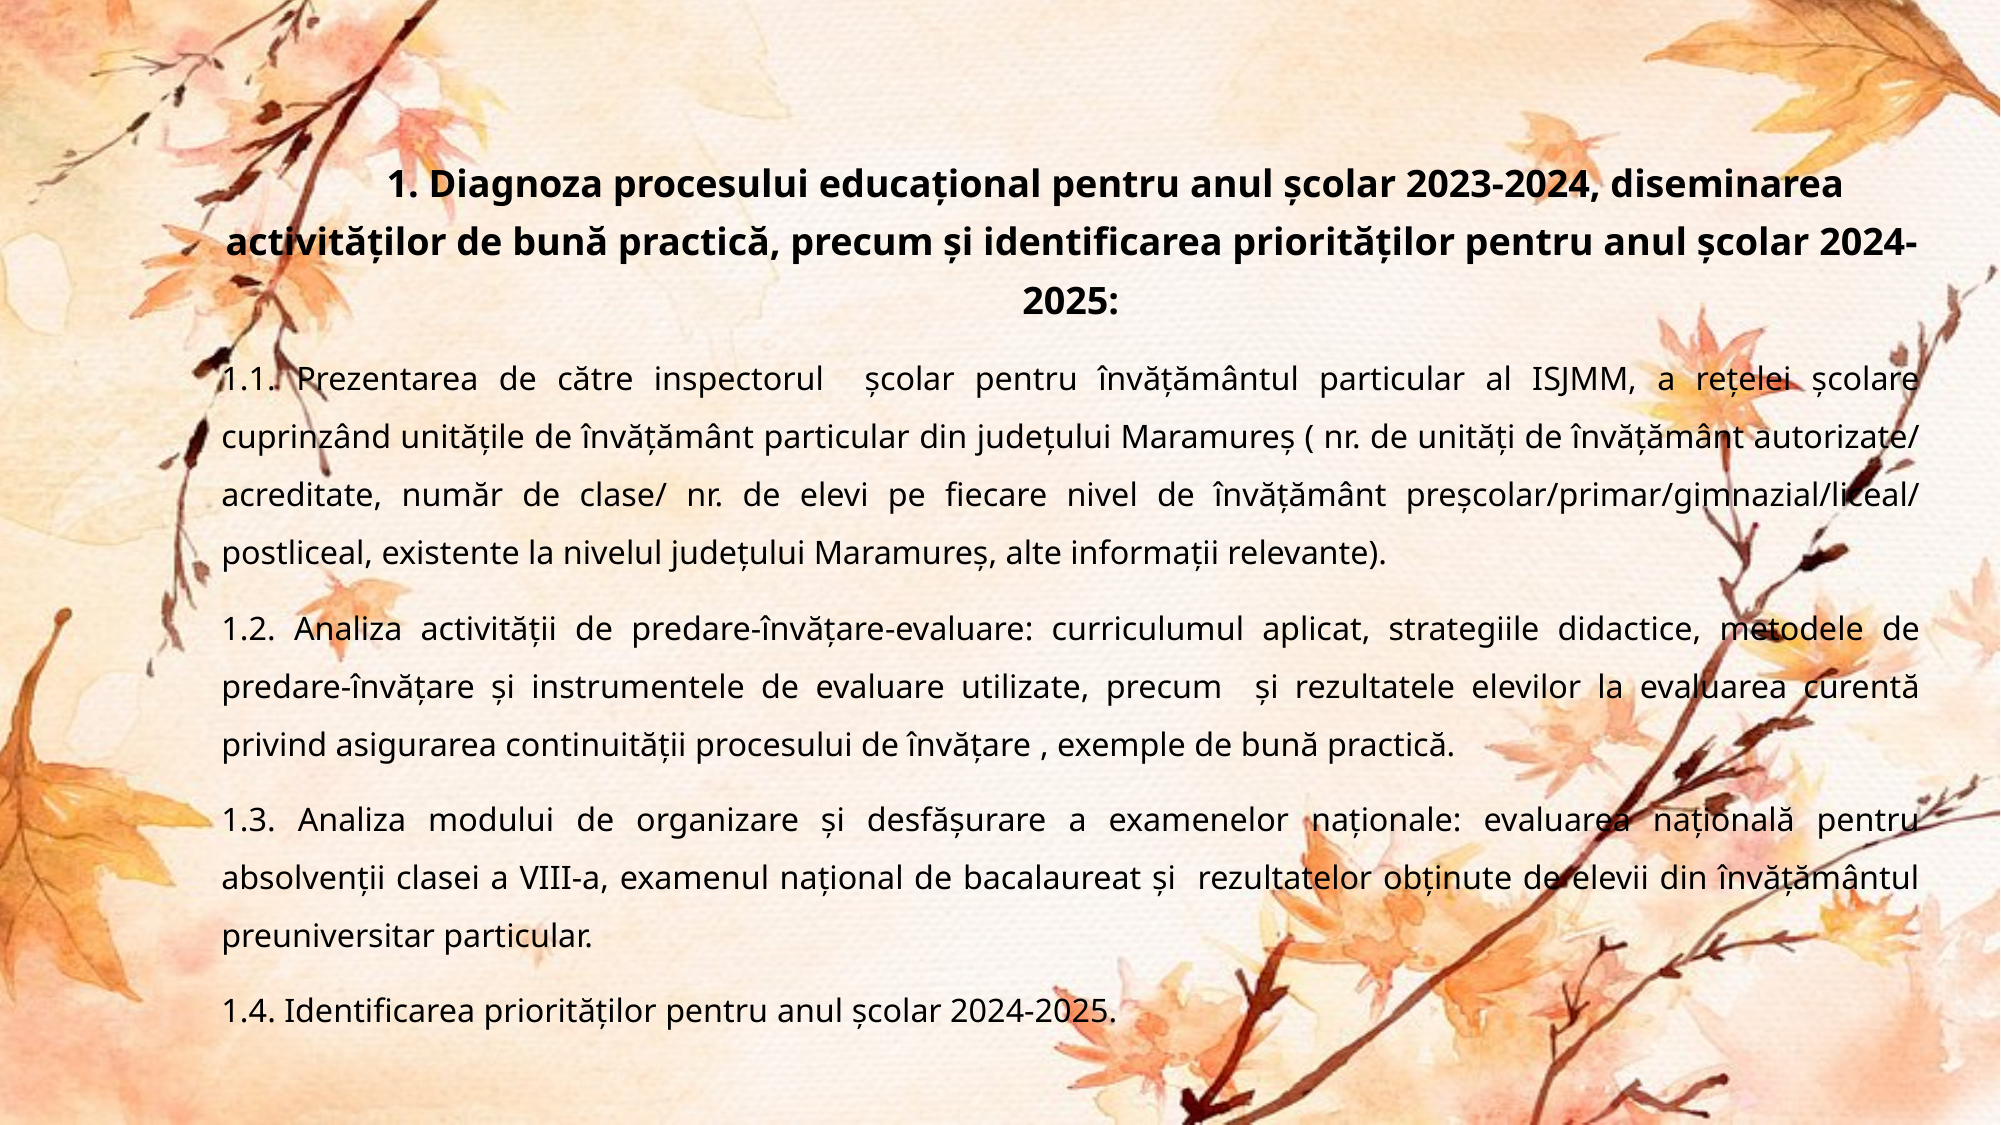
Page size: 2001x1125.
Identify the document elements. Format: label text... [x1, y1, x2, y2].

picture [0, 0, 2001, 1125]
list 1. Diagnoza procesului educațional pentru anul școlar 2023-2024, diseminarea activităților de bună practică, precum și identificarea priorităților pentru anul școlar 2024-2025: 1.1. Prezentarea de către inspectorul școlar pentru învățământul particular al ISJMM, a rețelei școlare cuprinzând unitățile de învățământ particular din județului Maramureș ( nr. de unități de învățământ autorizate/ acreditate, număr de clase/ nr. de elevi pe fiecare nivel de învățământ preșcolar/primar/gimnazial/liceal/ postliceal, existente la nivelul județului Maramureș, alte informații relevante). 1.2. Analiza activității de predare-învățare-evaluare: curriculumul aplicat, strategiile didactice, metodele de predare-învățare și instrumentele de evaluare utilizate, precum și rezultatele elevilor la evaluarea curentă privind asigurarea continuității procesului de învățare , exemple de bună practică. 1.3. Analiza modului de organizare și desfășurare a examenelor naționale: evaluarea națională pentru absolvenții clasei a VIII-a, examenul național de bacalaureat și rezultatelor obținute de elevii din învățământul preuniversitar particular. 1.4. Identificarea priorităților pentru anul școlar 2024-2025. [206, 138, 1936, 1081]
